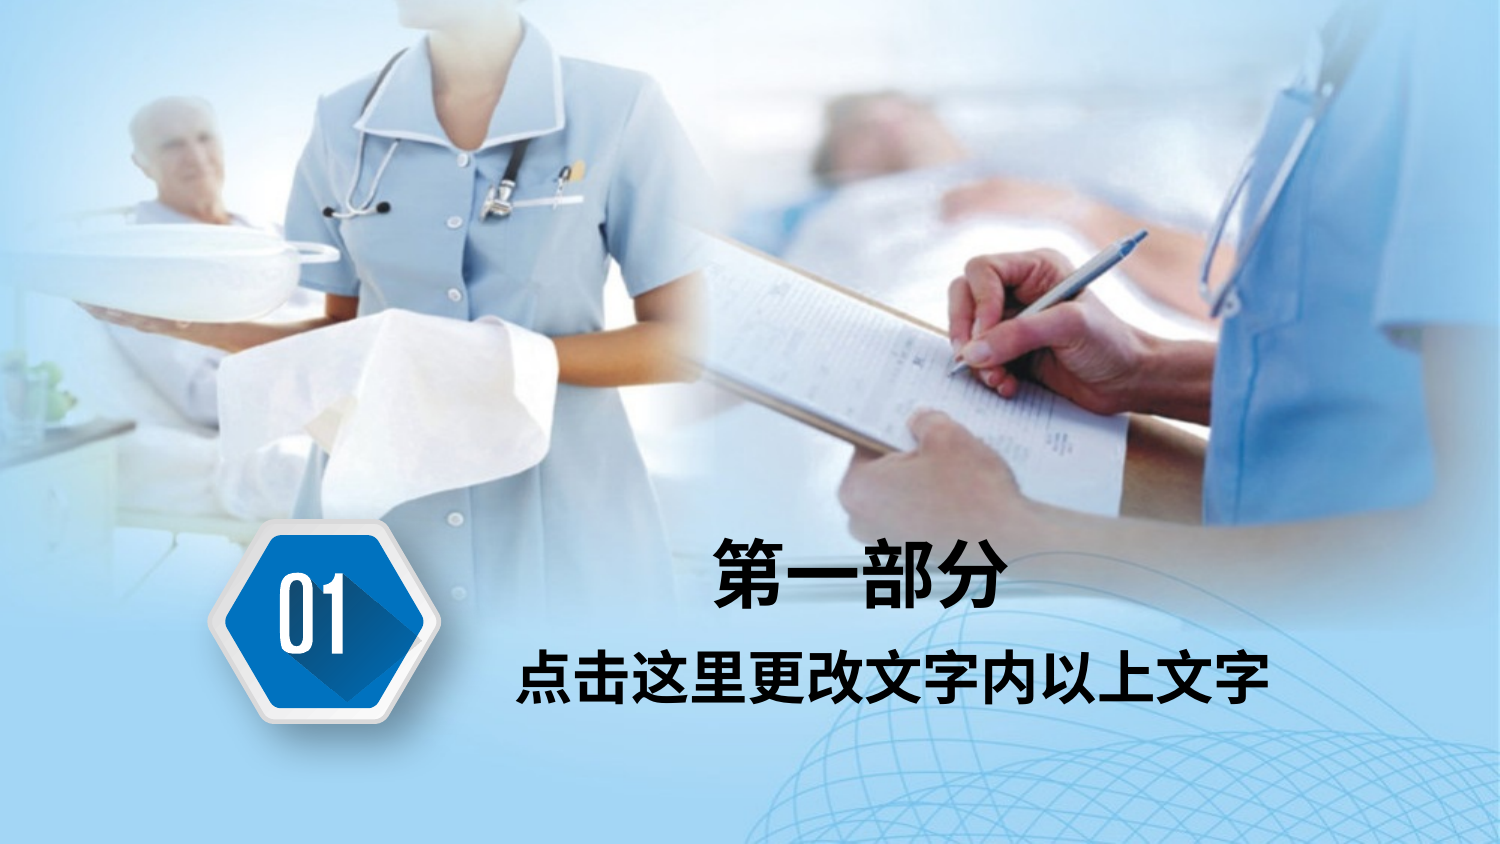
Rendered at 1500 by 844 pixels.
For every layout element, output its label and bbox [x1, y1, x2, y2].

picture [0, 0, 1500, 844]
text_box [209, 521, 440, 722]
